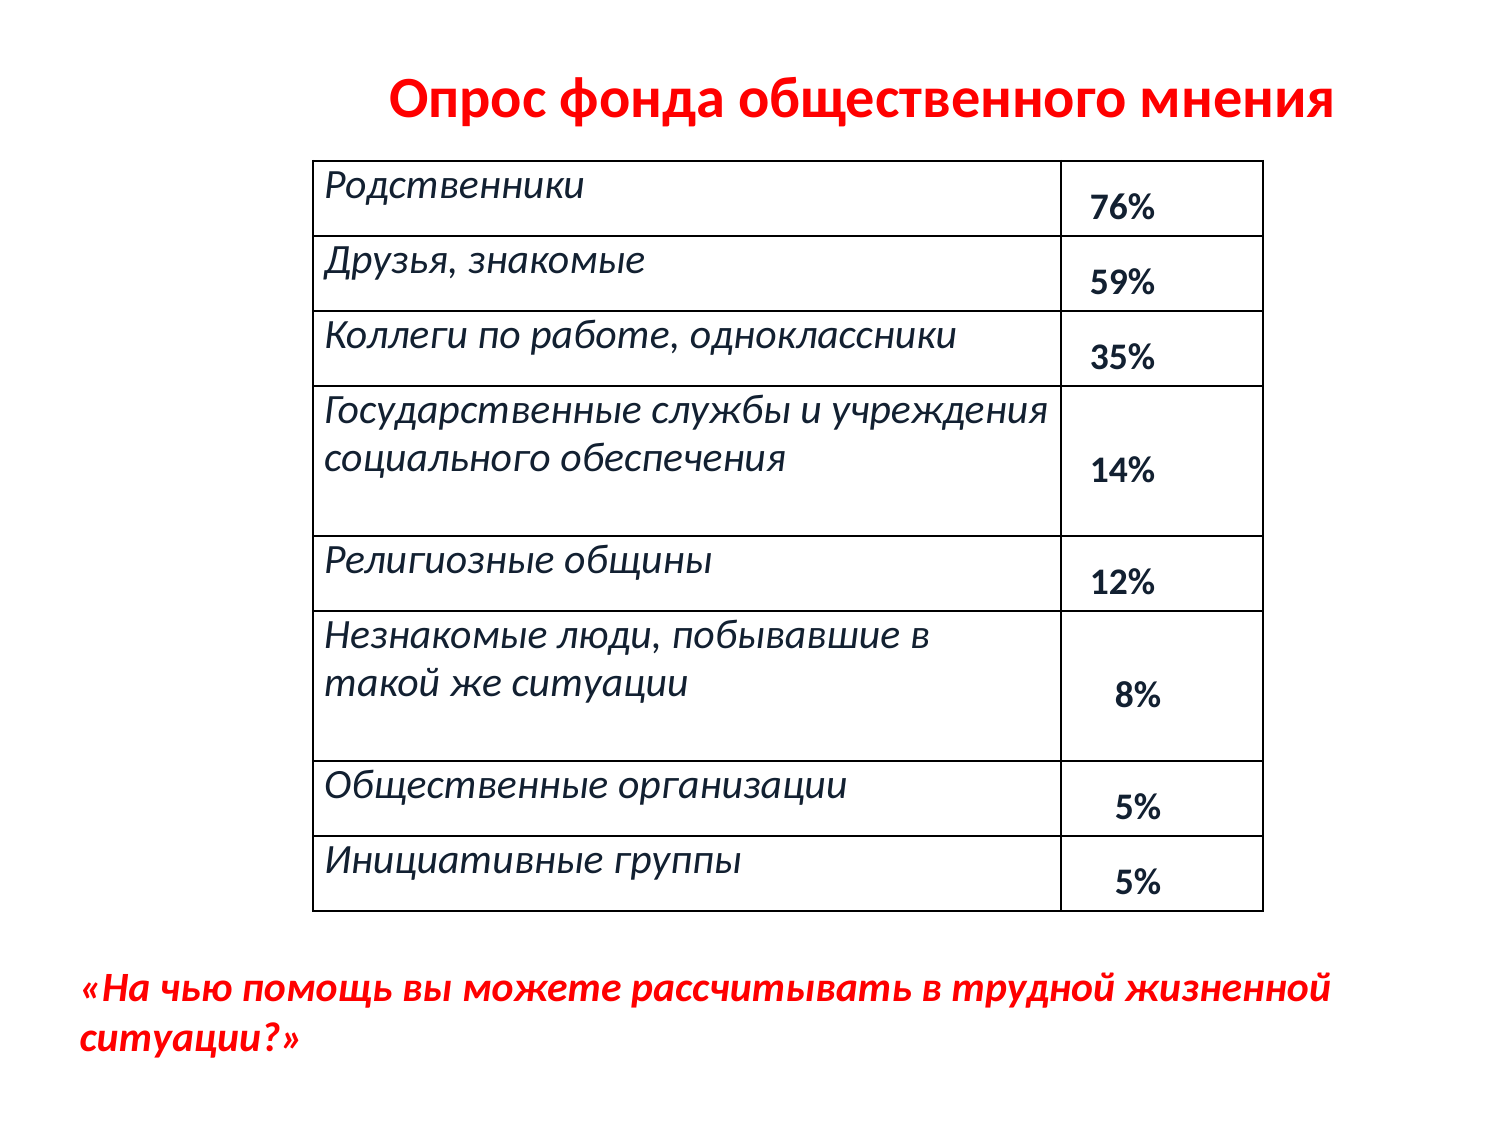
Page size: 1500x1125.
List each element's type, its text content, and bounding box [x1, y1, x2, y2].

table_cell [1062, 837, 1262, 910]
table_cell Инициативные группы [314, 837, 1060, 910]
text_box 59% [1074, 249, 1188, 310]
table_cell Общественные организации [314, 762, 1060, 835]
table_cell [1062, 312, 1262, 385]
table_cell [1062, 612, 1262, 760]
table_header Родственники [314, 162, 1060, 235]
table_cell Друзья, знакомые [314, 237, 1060, 310]
table_cell [1062, 237, 1262, 310]
text_box 12% [1074, 549, 1188, 610]
table_header [1062, 162, 1262, 235]
title Опрос фонда общественного мнения [187, 0, 1500, 188]
text_box 8% [1100, 662, 1213, 723]
table_cell Религиозные общины [314, 537, 1060, 610]
text_box «На чью помощь вы можете рассчитывать в трудной жизненной ситуации?» [64, 952, 1471, 1068]
table_cell Незнакомые люди, побывавшие в такой же ситуации [314, 612, 1060, 760]
text_box 35% [1074, 324, 1188, 385]
text_box 5% [1100, 774, 1213, 835]
table_cell Государственные службы и учреждения социального обеспечения [314, 387, 1060, 535]
text_box 5% [1100, 849, 1213, 910]
text_box 14% [1074, 437, 1188, 498]
table_cell Коллеги по работе, одноклассники [314, 312, 1060, 385]
table_cell [1062, 762, 1262, 835]
table_cell [1062, 537, 1262, 610]
text_box 76% [1074, 174, 1188, 235]
table_cell [1062, 387, 1262, 535]
